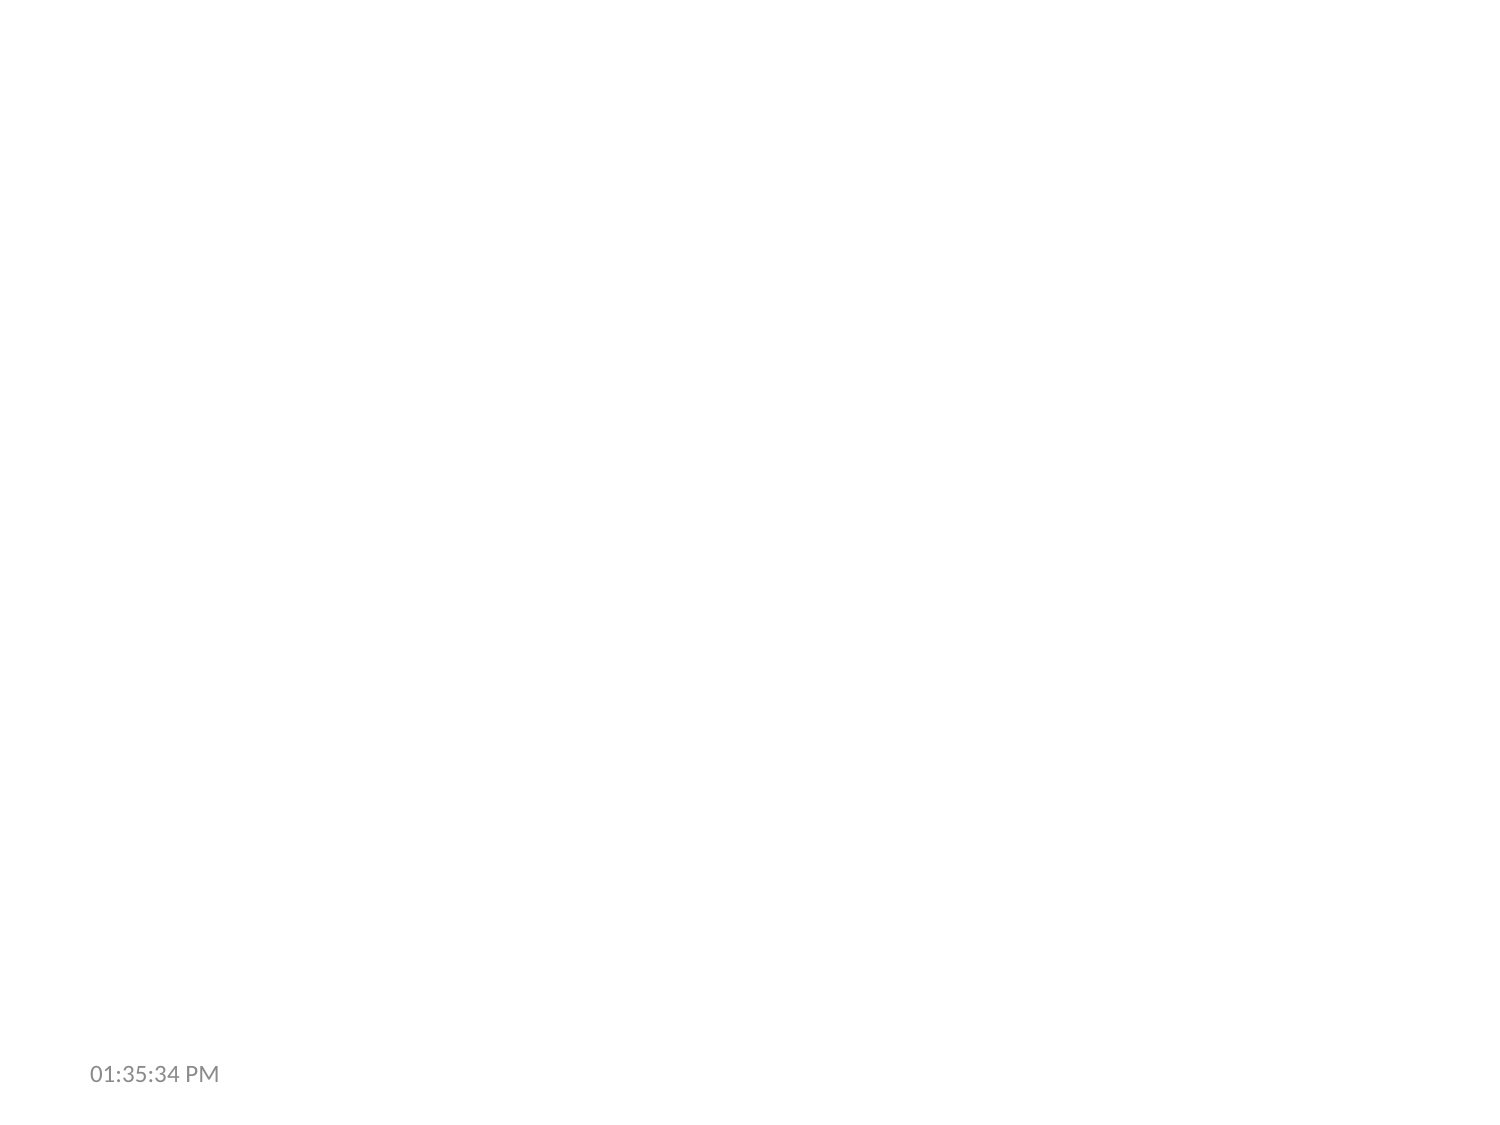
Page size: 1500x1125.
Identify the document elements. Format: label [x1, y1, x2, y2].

slide_number [75, 1042, 425, 1103]
